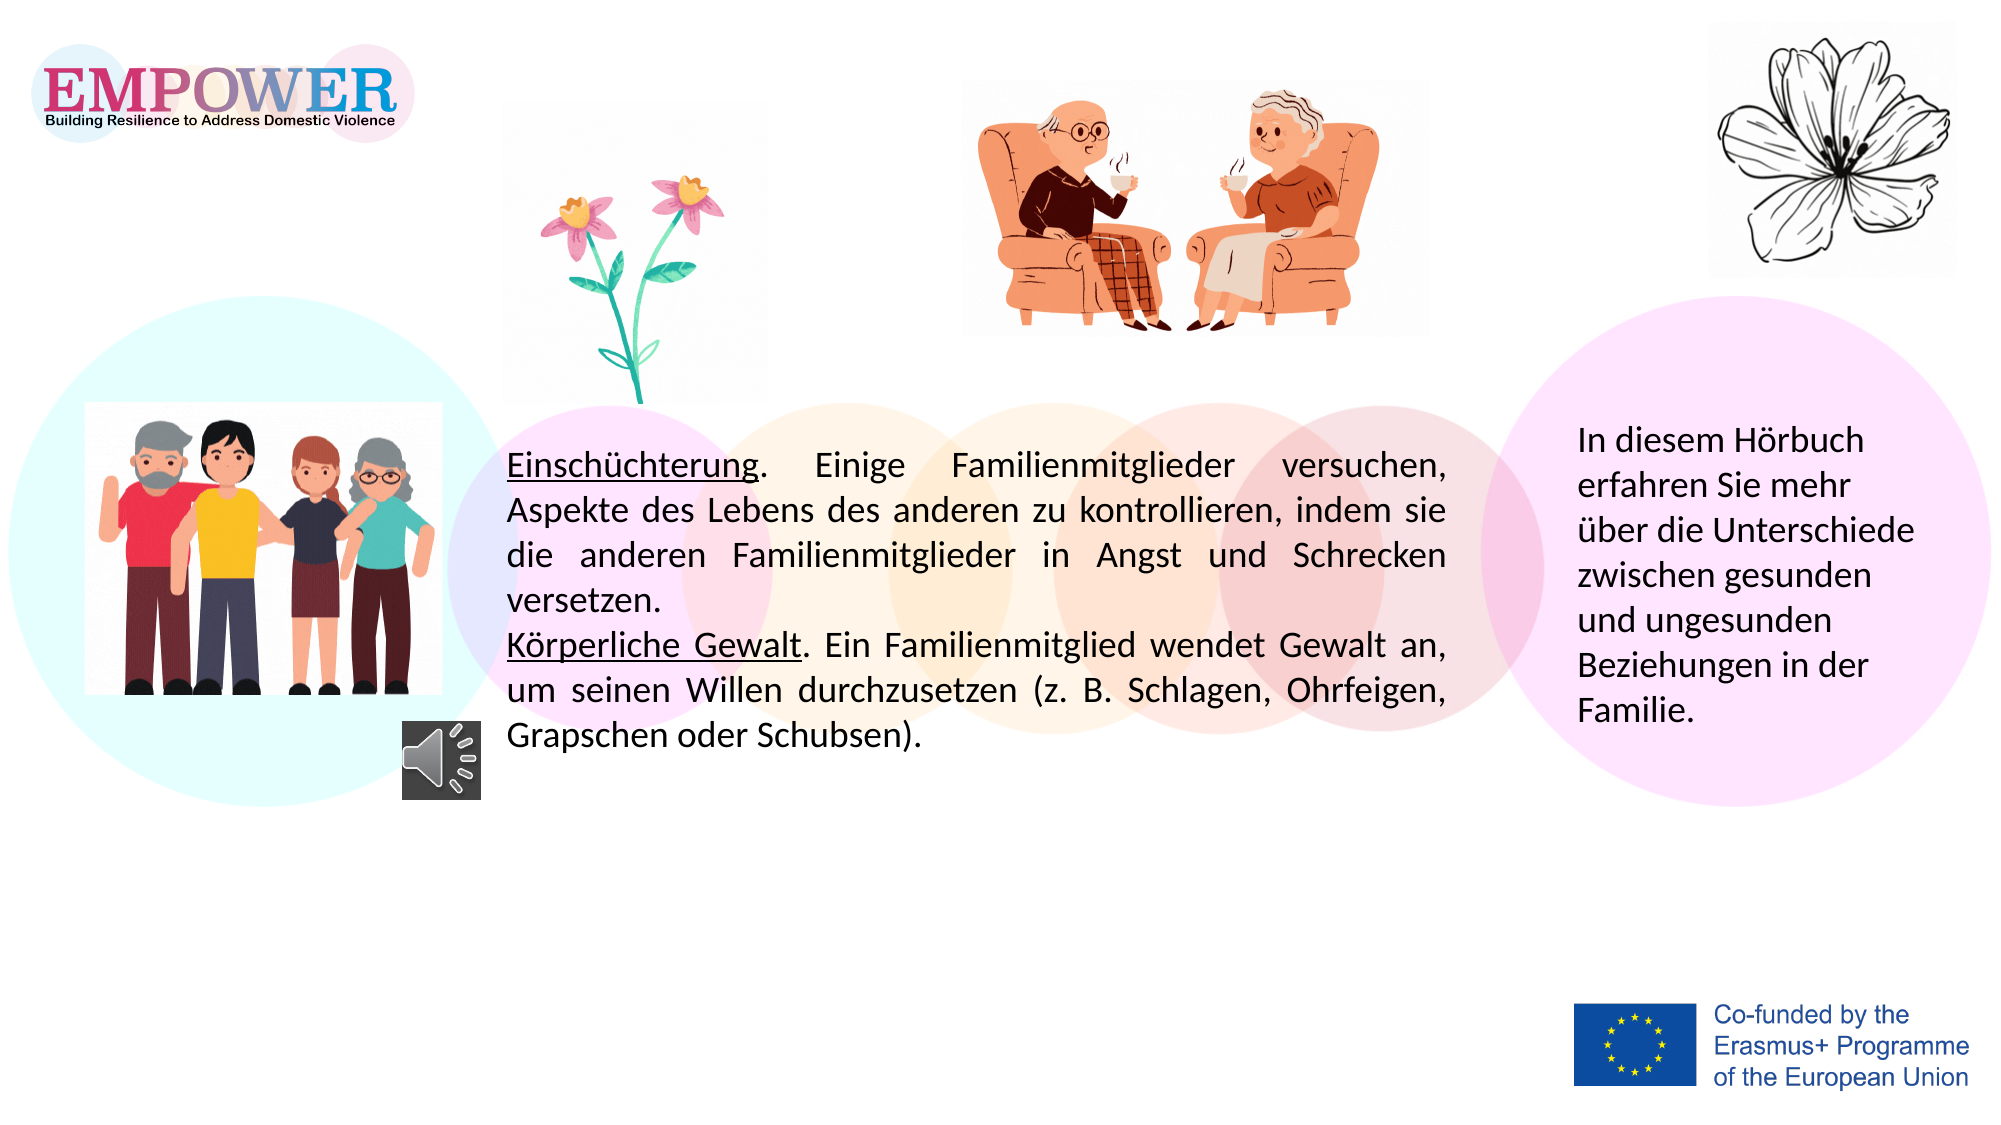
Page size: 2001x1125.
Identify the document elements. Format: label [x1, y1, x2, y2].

picture [8, 80, 1992, 807]
text_box [1550, 979, 2000, 1109]
picture [1708, 21, 1957, 278]
picture [31, 44, 415, 143]
